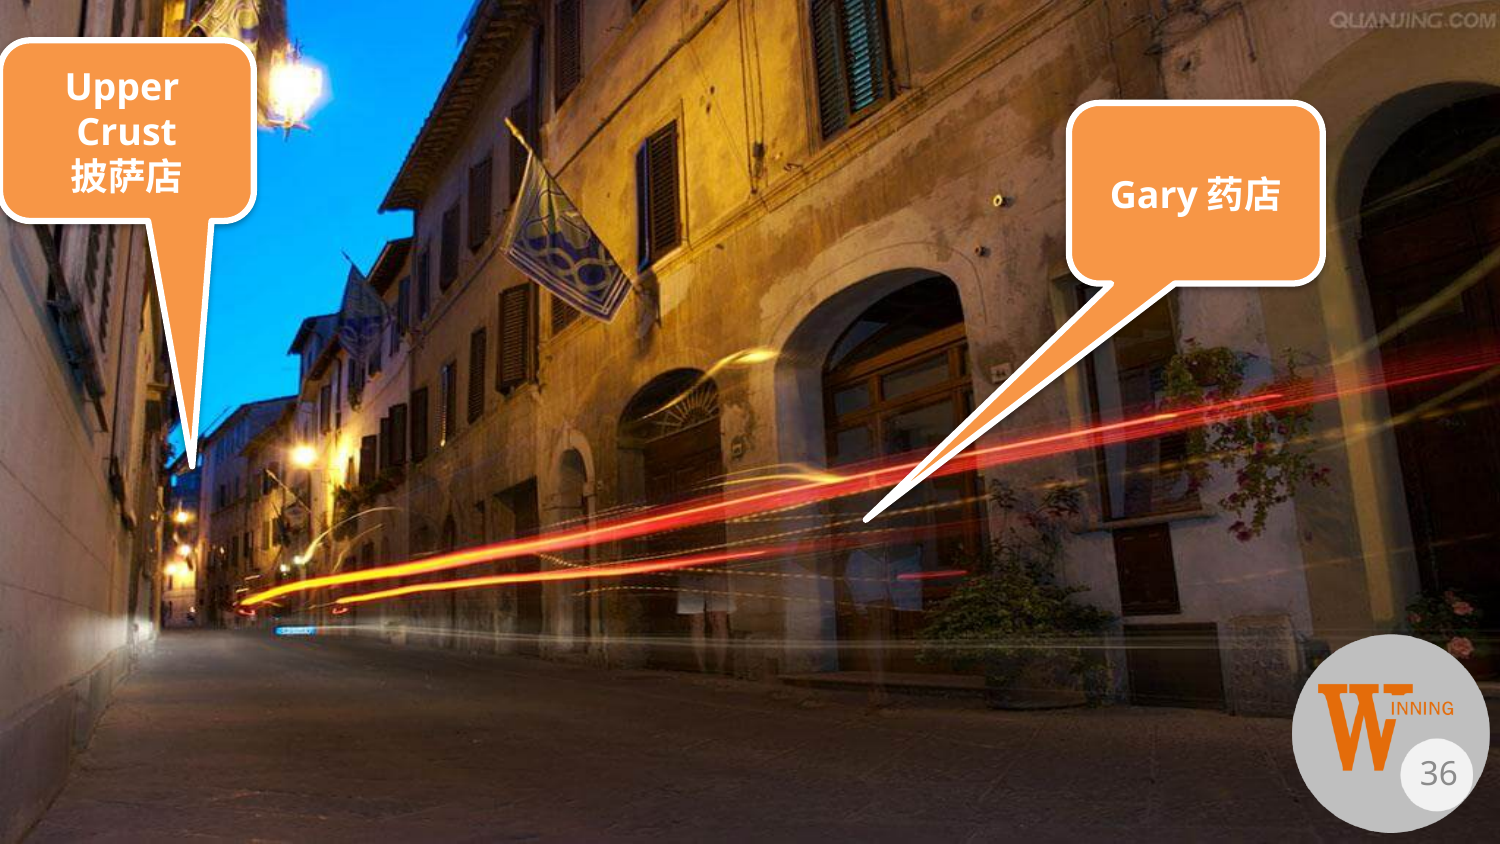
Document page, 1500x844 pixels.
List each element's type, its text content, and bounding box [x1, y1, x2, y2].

picture [342, 253, 349, 262]
text_box Gary药店 [862, 99, 1326, 523]
slide_number 36 [1395, 752, 1483, 798]
picture [0, 0, 1500, 844]
text_box Upper Crust 披萨店 [0, 37, 258, 470]
